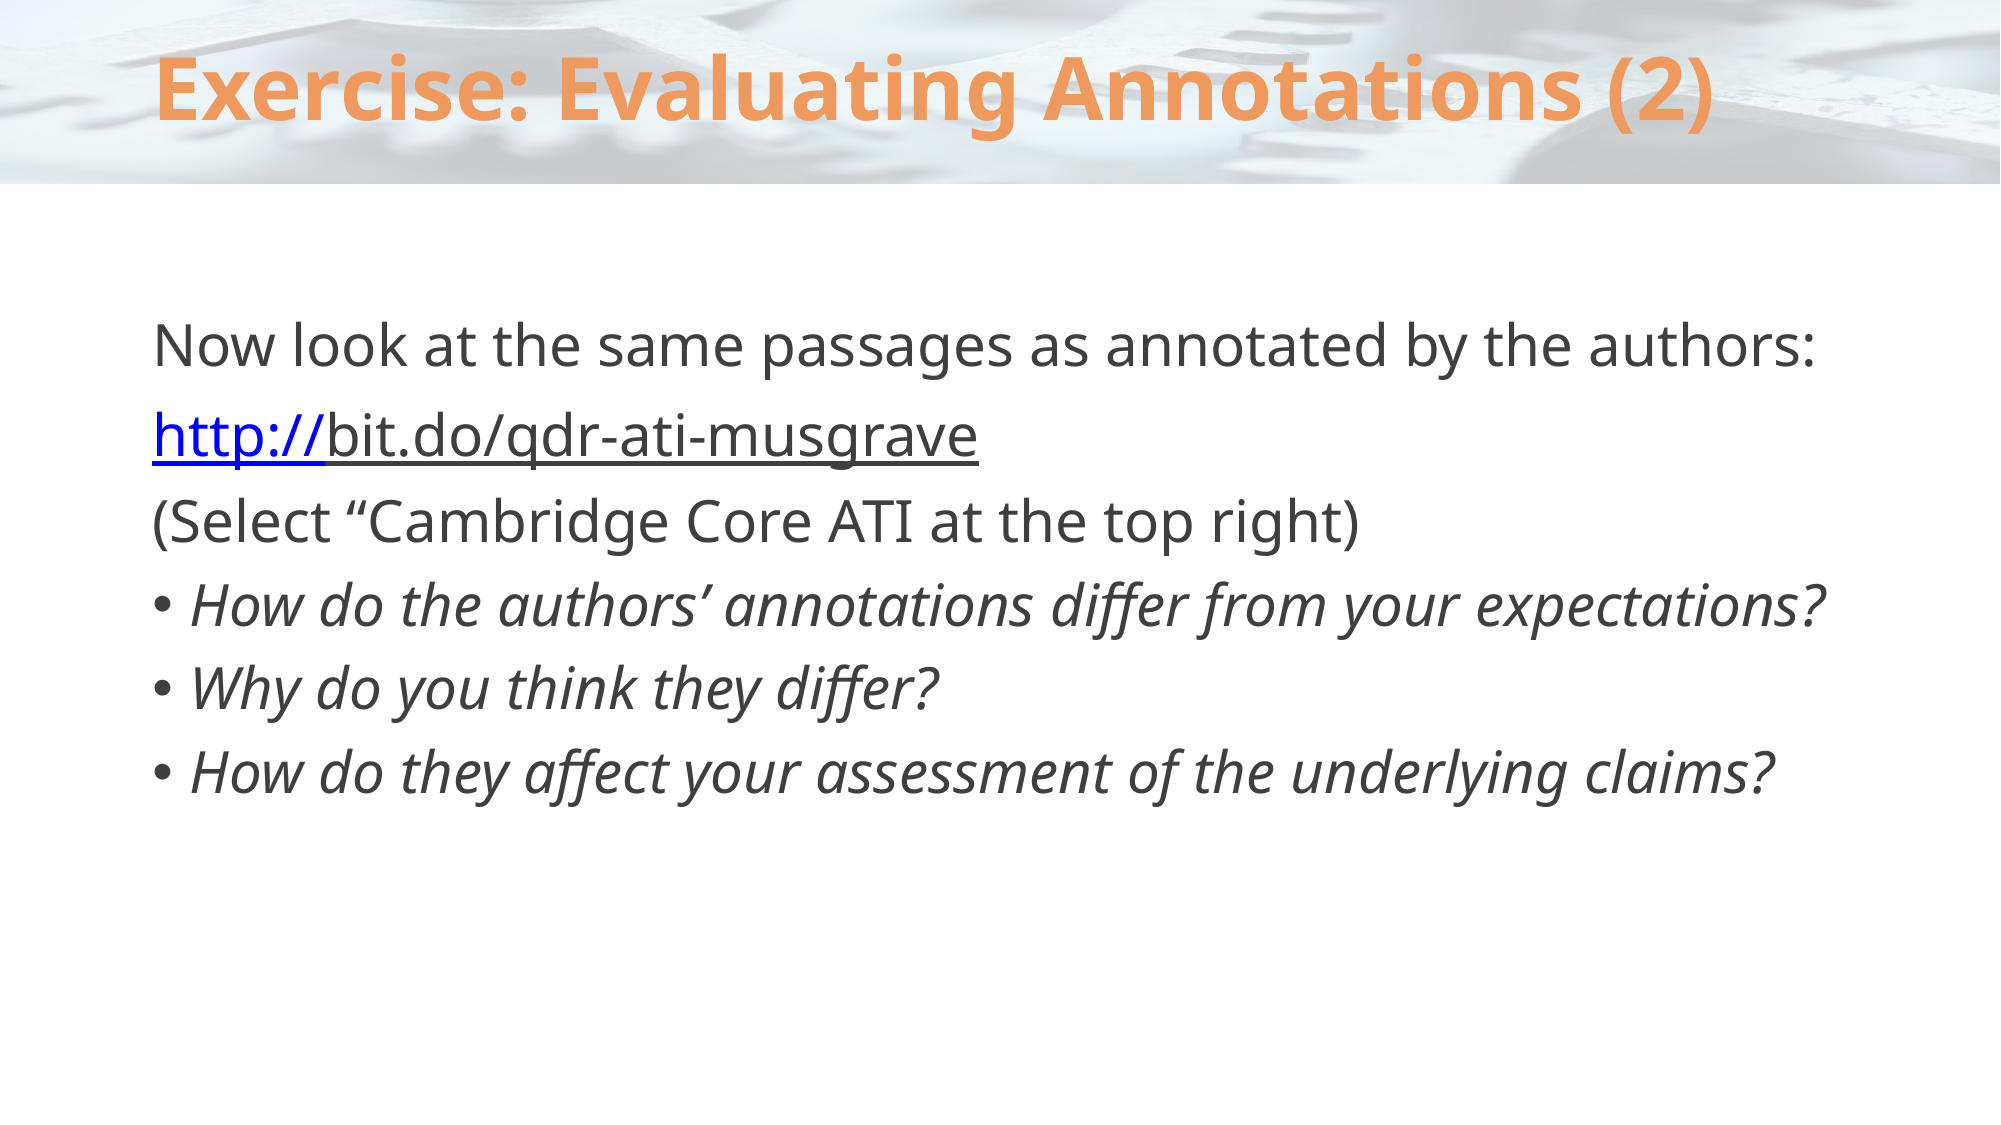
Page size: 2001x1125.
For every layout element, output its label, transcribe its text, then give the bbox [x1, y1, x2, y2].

list Now look at the same passages as annotated by the authors: http://bit.do/qdr-ati-musgrave (Select “Cambridge Core ATI at the top right) How do the authors’ annotations differ from your expectations? Why do you think they differ? How do they affect your assessment of the underlying claims? [137, 308, 1863, 1023]
title Exercise: Evaluating Annotations (2) [137, 29, 1863, 155]
